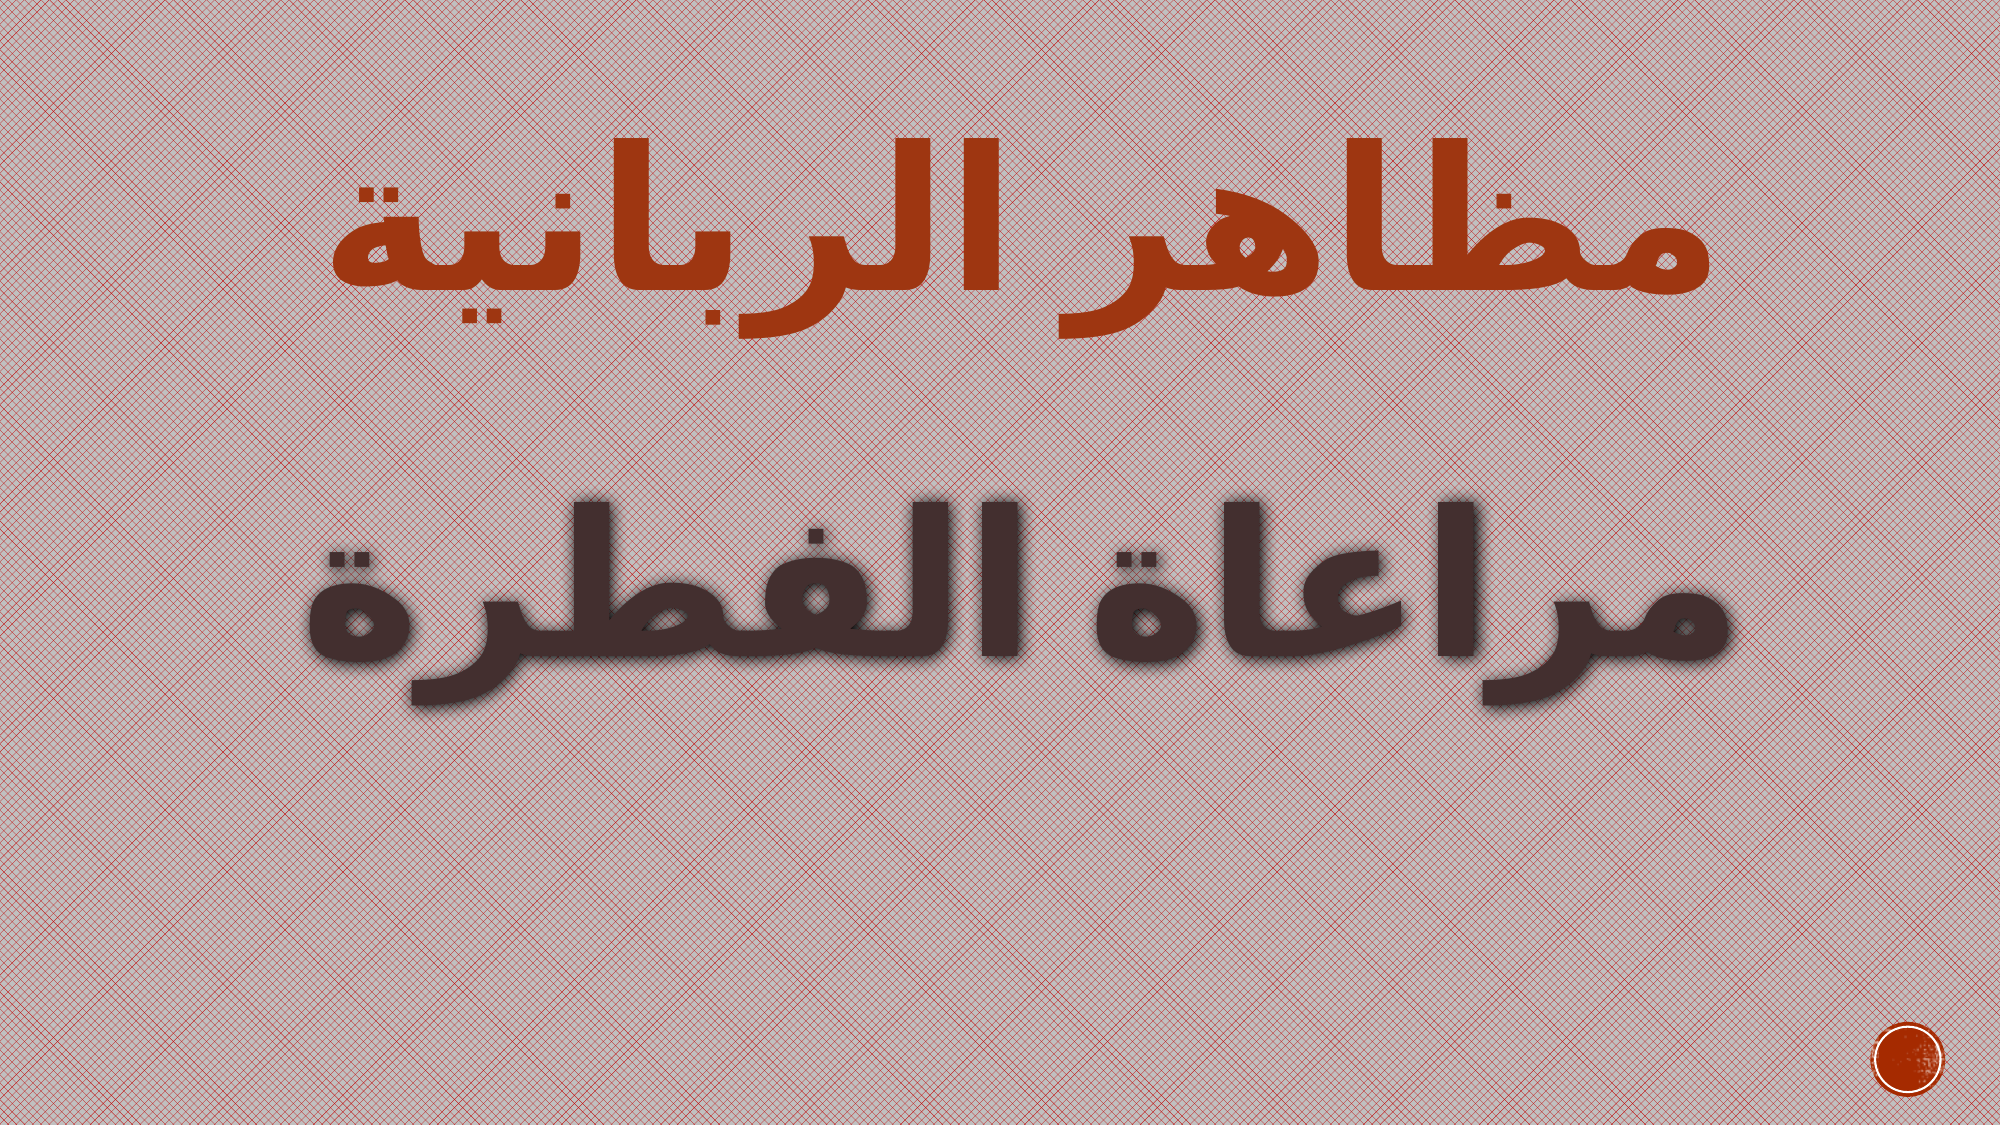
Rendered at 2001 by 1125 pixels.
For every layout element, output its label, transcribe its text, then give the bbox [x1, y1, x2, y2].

title مظاهر الربانية [232, 44, 1813, 375]
list مراعاة الفطرة [199, 386, 1846, 854]
